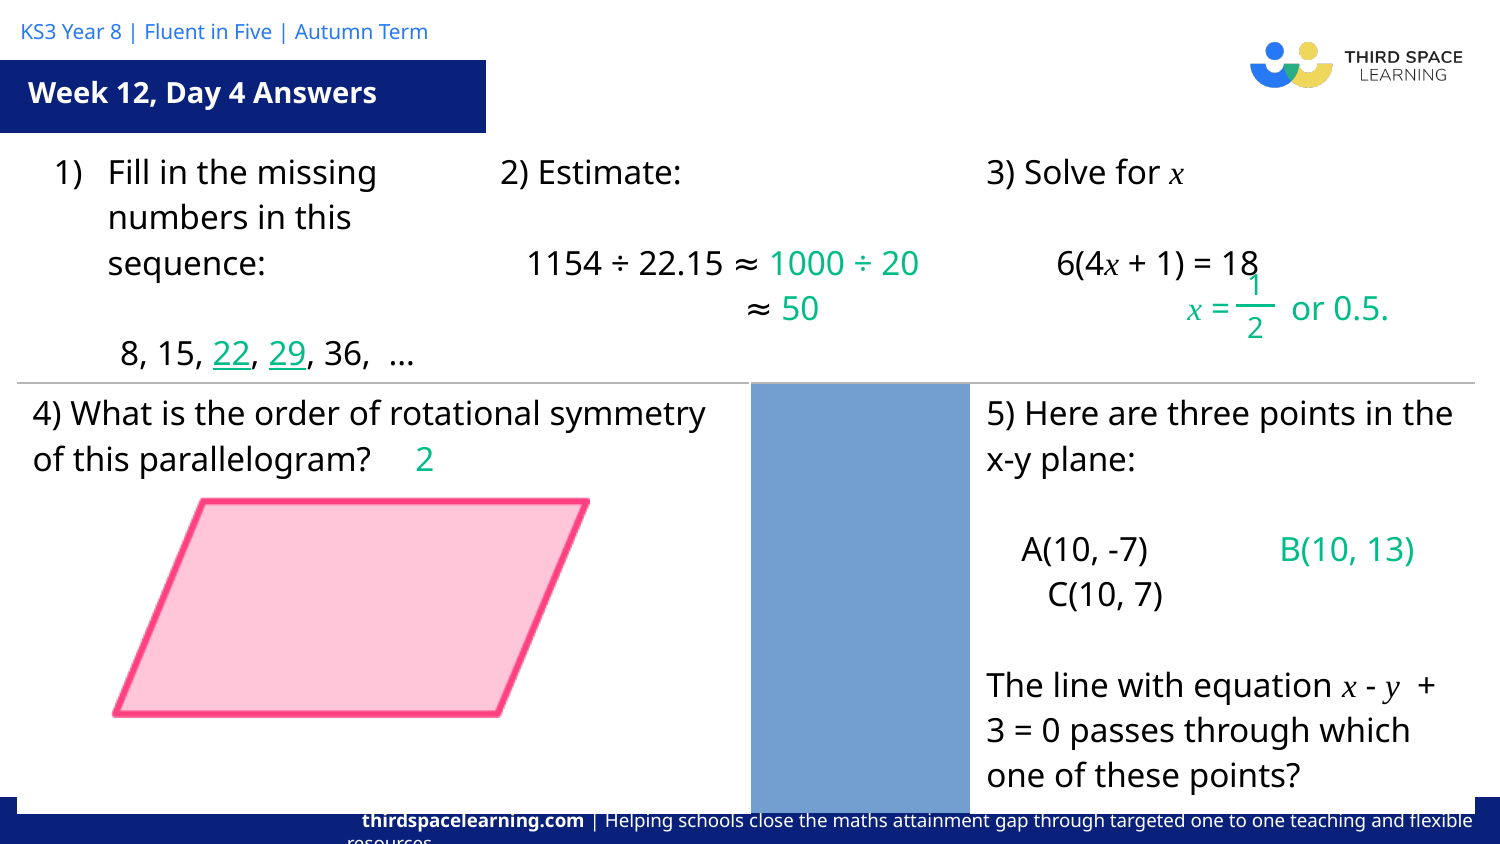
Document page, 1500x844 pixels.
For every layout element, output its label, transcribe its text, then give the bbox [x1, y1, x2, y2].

table_cell 4) What is the order of rotational symmetry of this parallelogram? 2 [19, 384, 749, 812]
picture [111, 497, 590, 719]
table_header Fill in the missing numbers in this sequence: 8, 15, 22, 29, 36, … [19, 142, 484, 382]
picture [1250, 33, 1465, 99]
table_header 2) Estimate: 1154 ÷ 22.15 ≈ 1000 ÷ 20 ≈ 50 [486, 142, 970, 382]
text_box Week 12, Day 4 Answers [13, 59, 442, 125]
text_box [1235, 265, 1276, 346]
table_cell 5) Here are three points in the x-y plane: A(10, -7) B(10, 13) C(10, 7) The line with equation x - y + 3 = 0 passes through which one of these points? [972, 384, 1474, 812]
table_header 3) Solve for x 6(4x + 1) = 18 x = or 0.5. [972, 142, 1474, 382]
